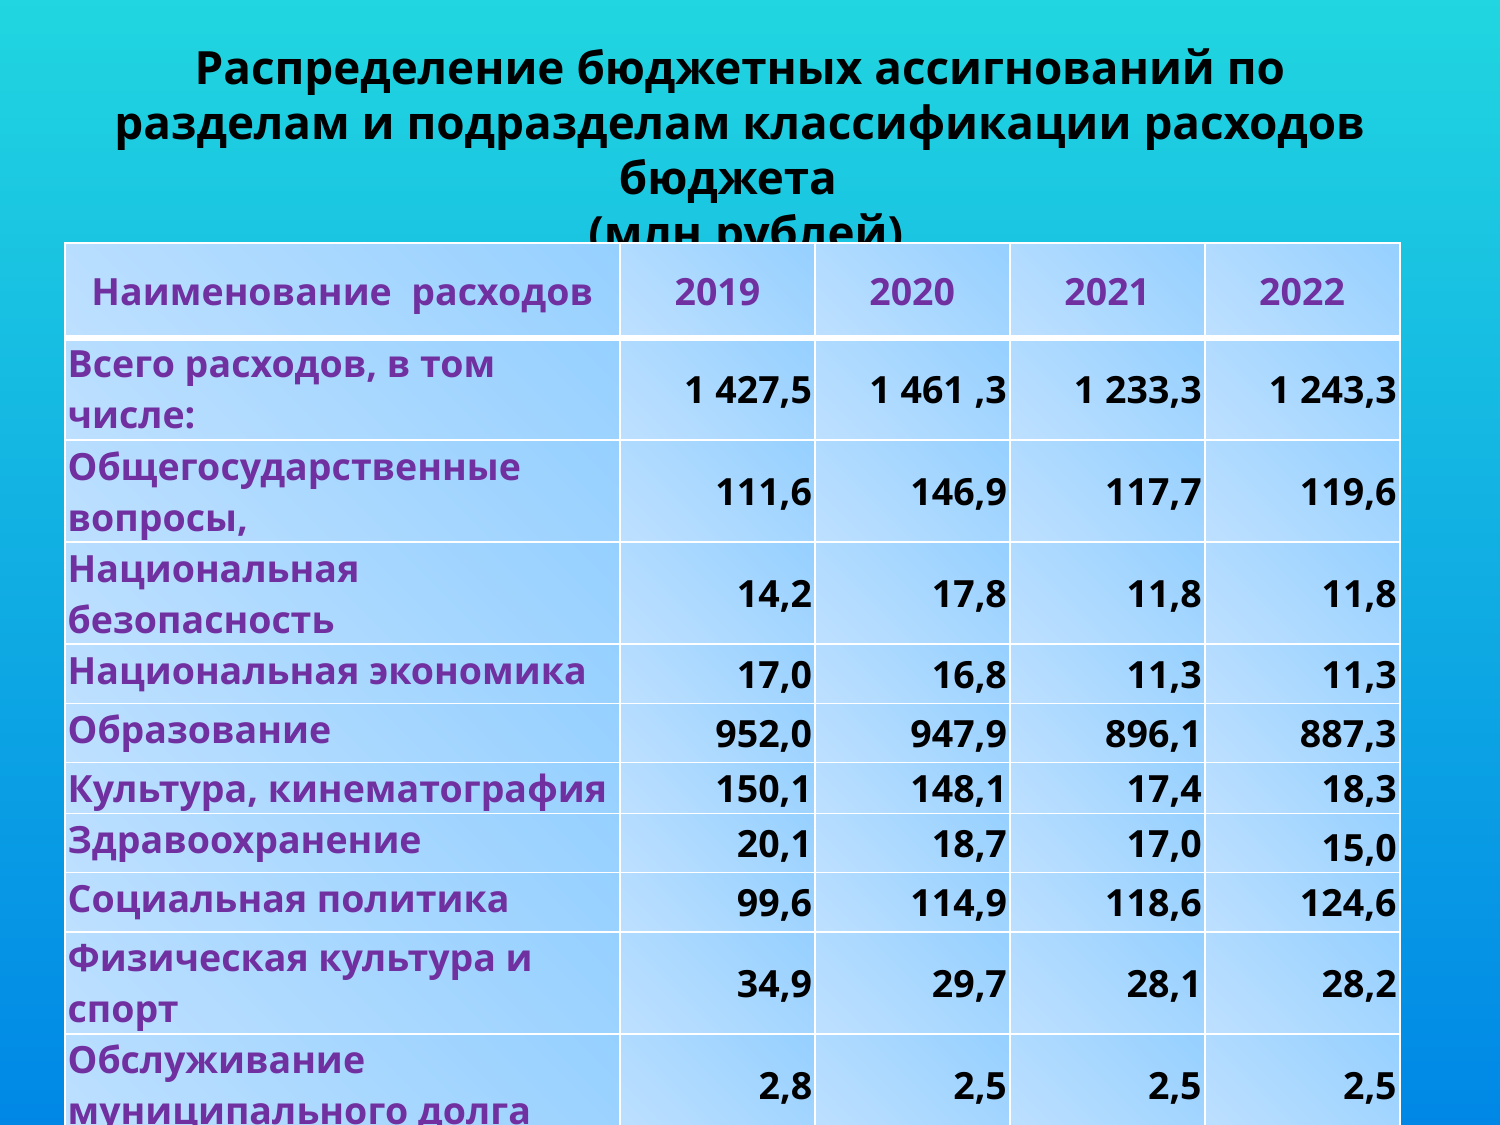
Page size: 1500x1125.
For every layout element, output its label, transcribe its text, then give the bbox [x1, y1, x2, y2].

table_cell Физическая культура и спорт [66, 933, 619, 1033]
table_cell 1 233,3 [1011, 341, 1204, 439]
table_cell 117,7 [1011, 441, 1204, 541]
table_cell 119,6 [1206, 441, 1399, 541]
table_cell 118,6 [1011, 873, 1204, 931]
table_cell 124,6 [1206, 873, 1399, 931]
table_cell 11,8 [1206, 543, 1399, 643]
table_cell 952,0 [621, 704, 814, 762]
table_cell 947,9 [816, 704, 1009, 762]
table_cell 2,5 [1206, 1035, 1399, 1125]
table_cell 18,3 [1206, 763, 1399, 813]
table_header 2019 [621, 244, 814, 335]
table_cell Здравоохранение [66, 814, 619, 872]
table_cell Общегосударственные вопросы, [66, 441, 619, 541]
table_cell 2,5 [816, 1035, 1009, 1125]
table_cell 2,5 [1011, 1035, 1204, 1125]
table_cell 15,0 [1206, 814, 1399, 872]
table_header 2021 [1011, 244, 1204, 335]
table_cell 99,6 [621, 873, 814, 931]
table_cell 887,3 [1206, 704, 1399, 762]
table_cell 34,9 [621, 933, 814, 1033]
table_cell Национальная безопасность [66, 543, 619, 643]
table_cell 11,8 [1011, 543, 1204, 643]
table_cell 114,9 [816, 873, 1009, 931]
table_cell 14,2 [621, 543, 814, 643]
table_cell Национальная экономика [66, 645, 619, 703]
table_cell 11,3 [1011, 645, 1204, 703]
table_cell 1 461 ,3 [816, 341, 1009, 439]
table_cell 17,0 [621, 645, 814, 703]
table_cell 17,4 [1011, 763, 1204, 813]
table_header 2020 [816, 244, 1009, 335]
table_cell Всего расходов, в том числе: [66, 341, 619, 439]
table_header 2022 [1206, 244, 1399, 335]
table_cell 2,8 [621, 1035, 814, 1125]
table_cell 896,1 [1011, 704, 1204, 762]
table_cell 1 243,3 [1206, 341, 1399, 439]
table_cell 18,7 [816, 814, 1009, 872]
table_cell Культура, кинематография [66, 763, 619, 813]
table_cell 16,8 [816, 645, 1009, 703]
table_cell Образование [66, 704, 619, 762]
table_cell 150,1 [621, 763, 814, 813]
table_cell 20,1 [621, 814, 814, 872]
table_cell Обслуживание муниципального долга [66, 1035, 619, 1125]
table_cell 11,3 [1206, 645, 1399, 703]
table_cell 17,8 [816, 543, 1009, 643]
table_cell 111,6 [621, 441, 814, 541]
table_cell Социальная политика [66, 873, 619, 931]
table_cell 28,2 [1206, 933, 1399, 1033]
table_cell 28,1 [1011, 933, 1204, 1033]
table_cell 148,1 [816, 763, 1009, 813]
table_cell 146,9 [816, 441, 1009, 541]
table_cell 17,0 [1011, 814, 1204, 872]
title Распределение бюджетных ассигнований по разделам и подразделам классификации расходов бюджета (млн.рублей) [64, 54, 1415, 243]
table_header Наименование расходов [66, 244, 619, 335]
table_cell 1 427,5 [621, 341, 814, 439]
table_cell 29,7 [816, 933, 1009, 1033]
